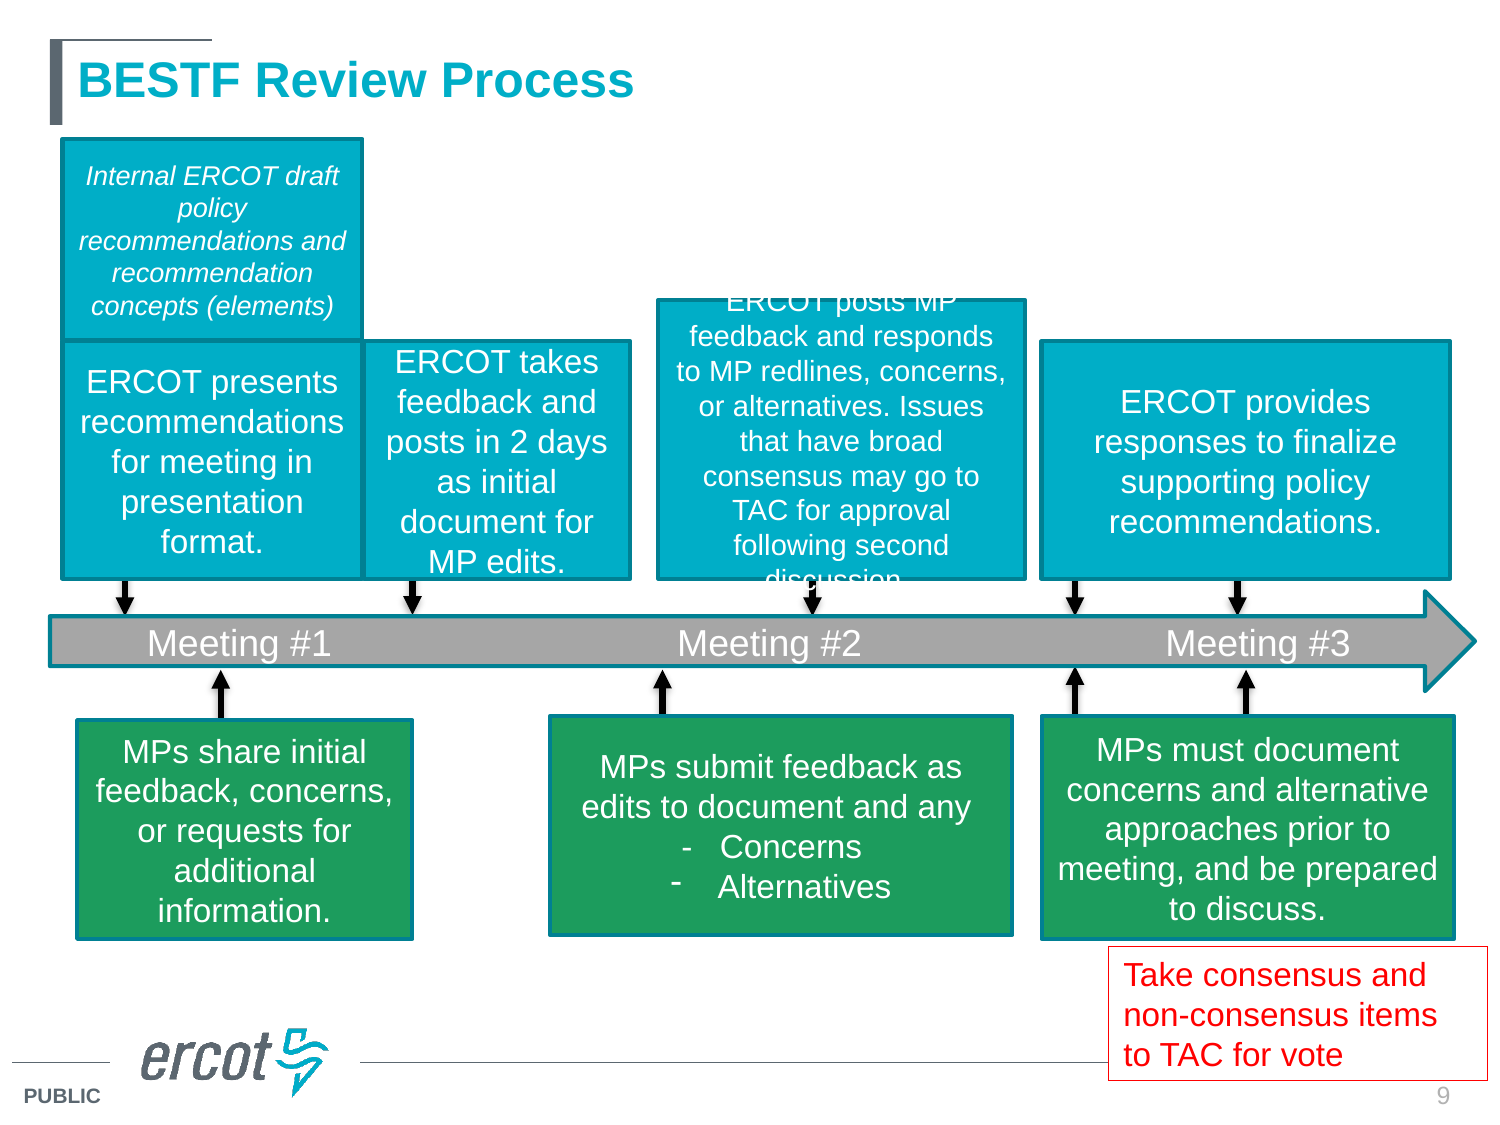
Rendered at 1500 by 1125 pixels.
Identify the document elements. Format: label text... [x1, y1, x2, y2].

text_box ERCOT presents recommendations for meeting in presentation format. [60, 339, 362, 581]
text_box ERCOT posts MP feedback and responds to MP redlines, concerns, or alternatives. Issues that have broad consensus may go to TAC for approval following second discussion. [656, 298, 1027, 581]
text_box MPs share initial feedback, concerns, or requests for additional information. [75, 718, 414, 941]
text_box ERCOT takes feedback and posts in 2 days as initial document for MP edits. [362, 339, 632, 581]
slide_number 9 [1400, 1081, 1488, 1113]
title BESTF Review Process [62, 39, 1450, 125]
text_box MPs must document concerns and alternative approaches prior to meeting, and be prepared to discuss. [1040, 714, 1456, 941]
text_box Meeting #1 Meeting #2 Meeting #3 [47, 589, 1478, 694]
picture [137, 1024, 332, 1100]
text_box Internal ERCOT draft policy recommendations and recommendation concepts (elements) [60, 137, 364, 339]
text_box MPs submit feedback as edits to document and any - Concerns Alternatives [548, 714, 1014, 937]
text_box ERCOT provides responses to finalize supporting policy recommendations. [1039, 339, 1452, 581]
text_box Take consensus and non-consensus items to TAC for vote [1108, 946, 1488, 1081]
